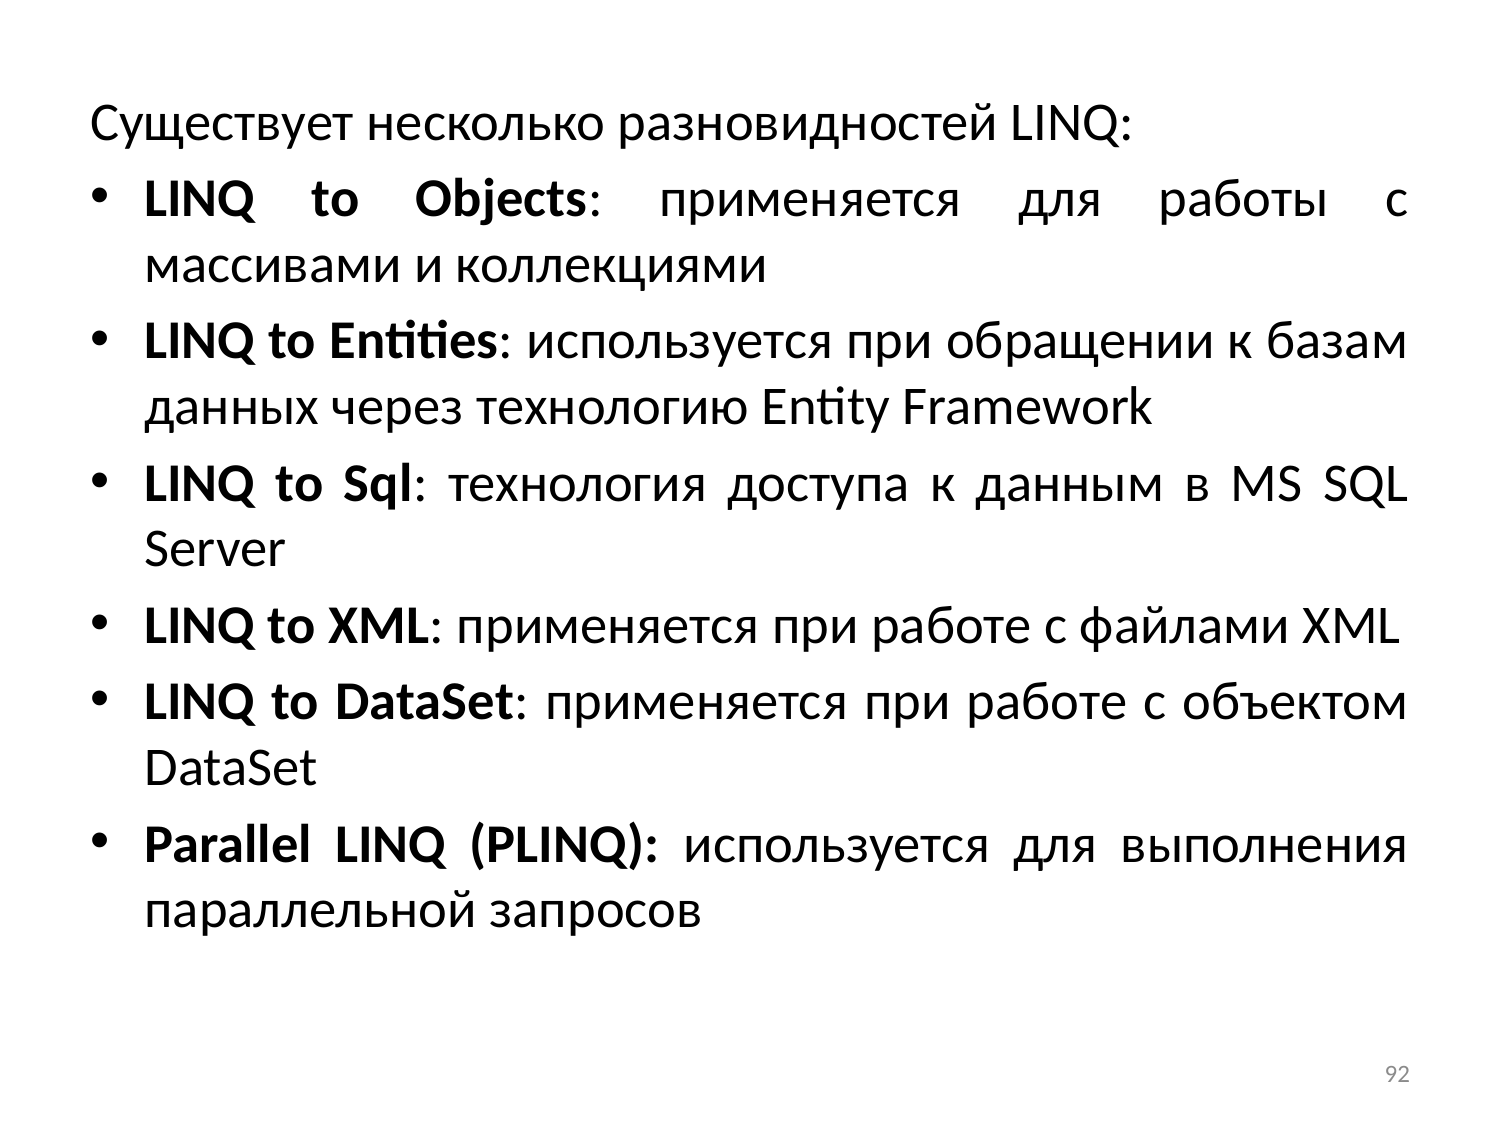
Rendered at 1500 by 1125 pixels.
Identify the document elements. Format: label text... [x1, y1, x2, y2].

slide_number 92 [1074, 1042, 1425, 1103]
list Существует несколько разновидностей LINQ: LINQ to Objects: применяется для работы с массивами и коллекциями LINQ to Entities: используется при обращении к базам данных через технологию Entity Framework LINQ to Sql: технология доступа к данным в MS SQL Server LINQ to XML: применяется при работе с файлами XML LINQ to DataSet: применяется при работе с объектом DataSet Parallel LINQ (PLINQ): используется для выполнения параллельной запросов [75, 78, 1425, 1005]
